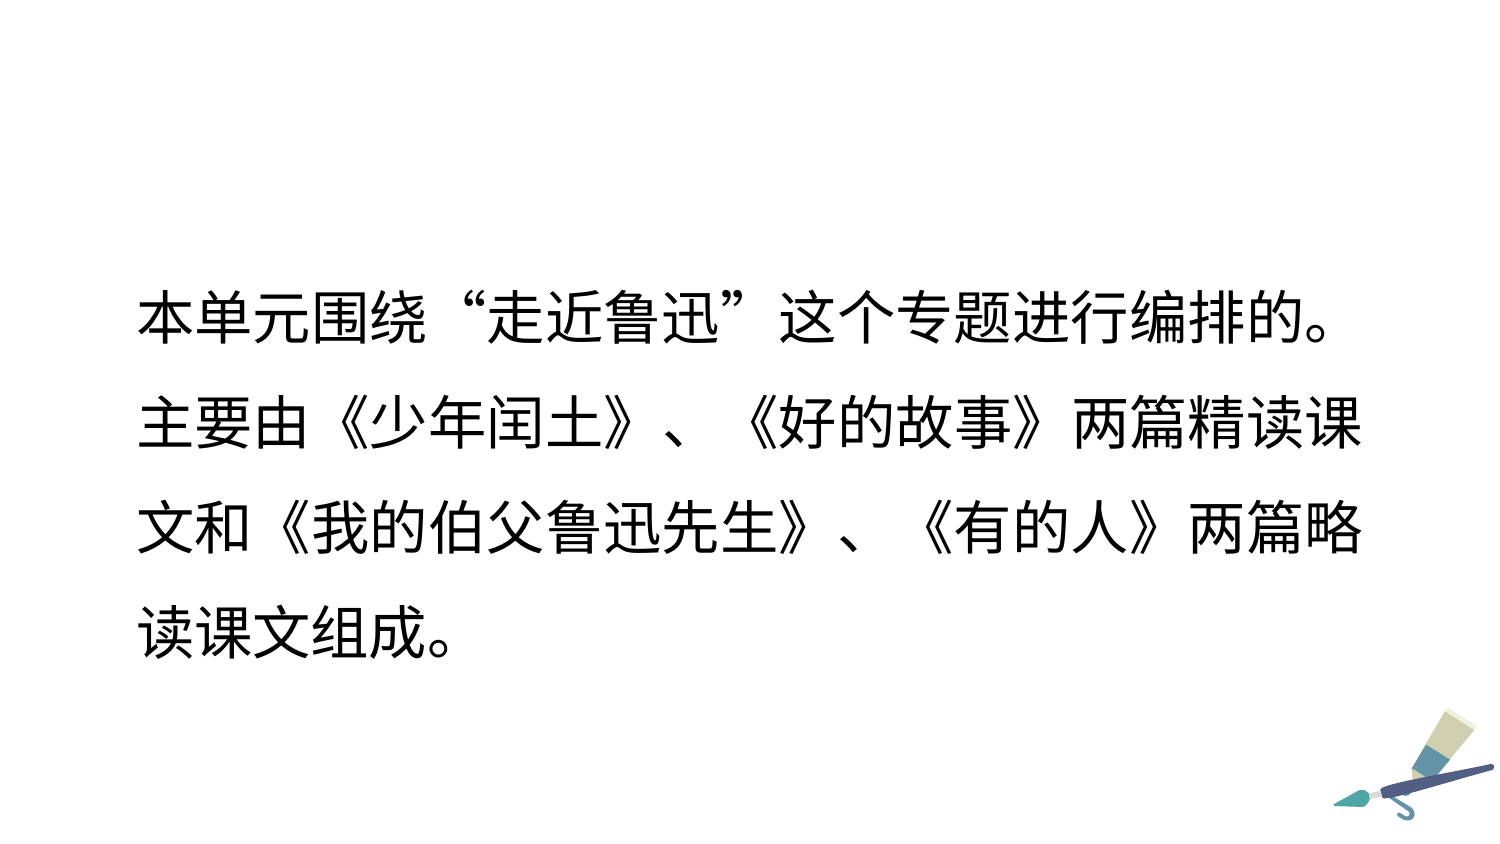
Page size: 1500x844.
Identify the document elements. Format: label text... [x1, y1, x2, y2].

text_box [1358, 708, 1481, 844]
text_box 本单元围绕“走近鲁迅”这个专题进行编排的。主要由《少年闰土》、《好的故事》两篇精读课文和《我的伯父鲁迅先生》、《有的人》两篇略读课文组成。 [75, 238, 1378, 674]
